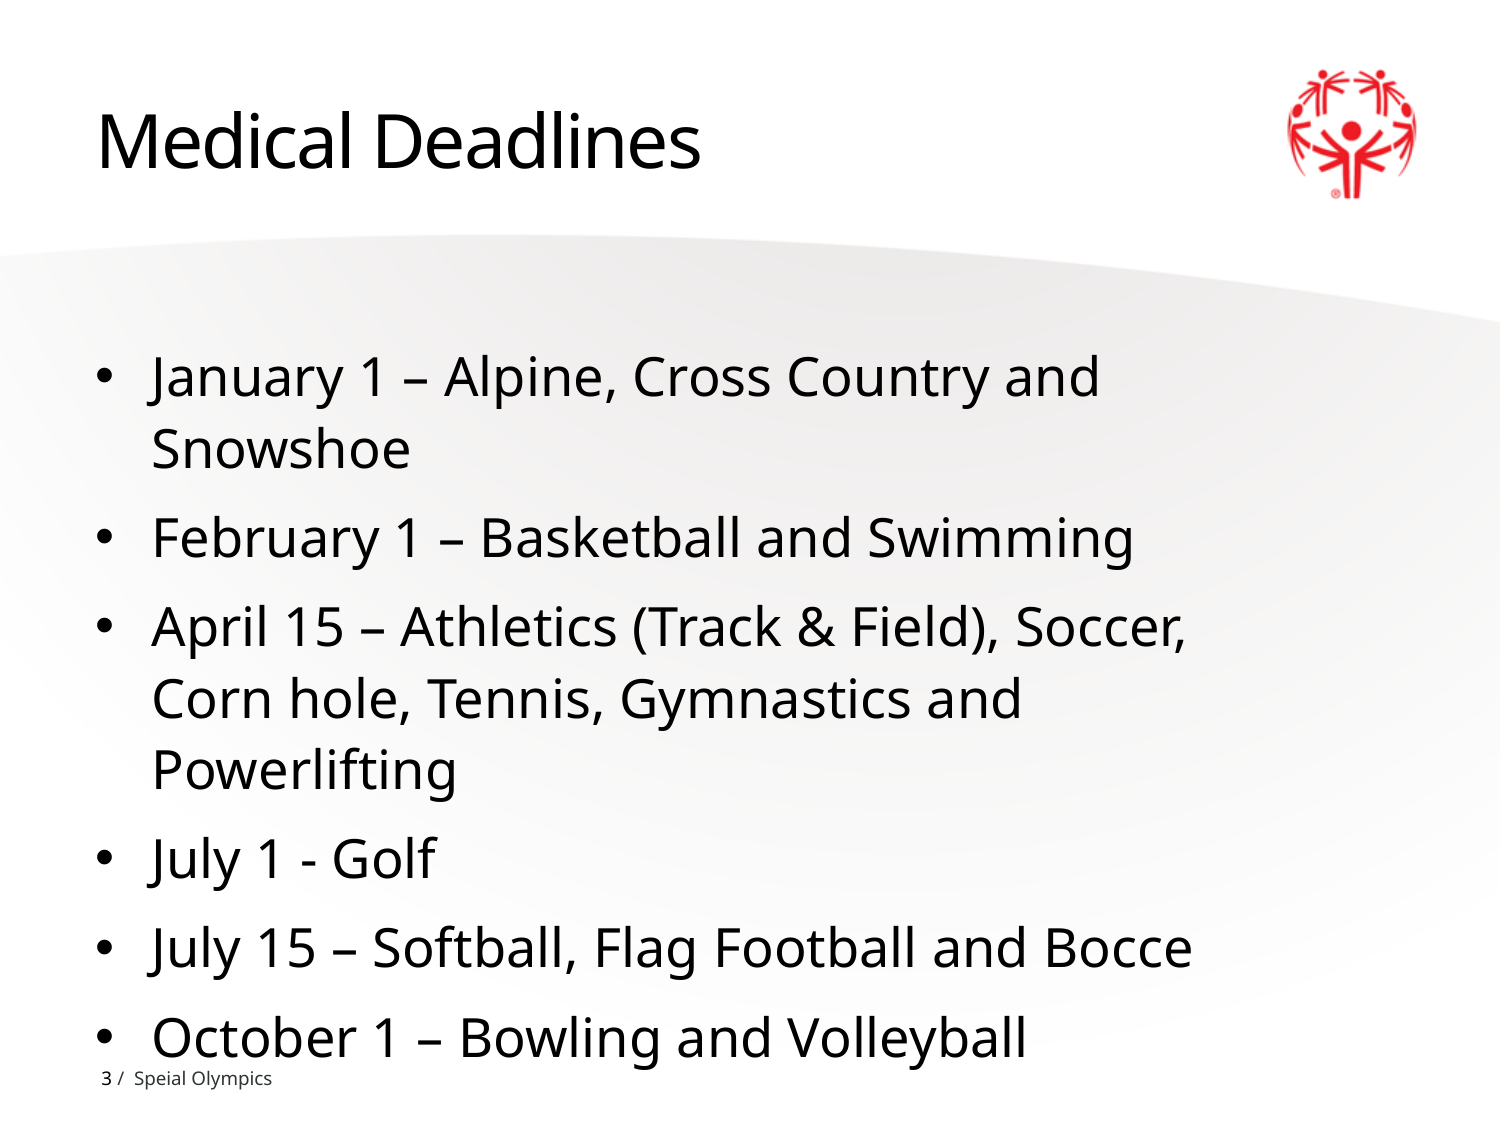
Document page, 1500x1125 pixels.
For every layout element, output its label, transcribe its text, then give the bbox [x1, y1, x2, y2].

picture [0, 0, 1500, 1125]
title Medical Deadlines [89, 60, 1247, 232]
slide_number 3 / Speial Olympics [90, 1061, 665, 1093]
list January 1 – Alpine, Cross Country and Snowshoe February 1 – Basketball and Swimming April 15 – Athletics (Track & Field), Soccer, Corn hole, Tennis, Gymnastics and Powerlifting July 1 - Golf July 15 – Softball, Flag Football and Bocce October 1 – Bowling and Volleyball [89, 330, 1312, 1062]
